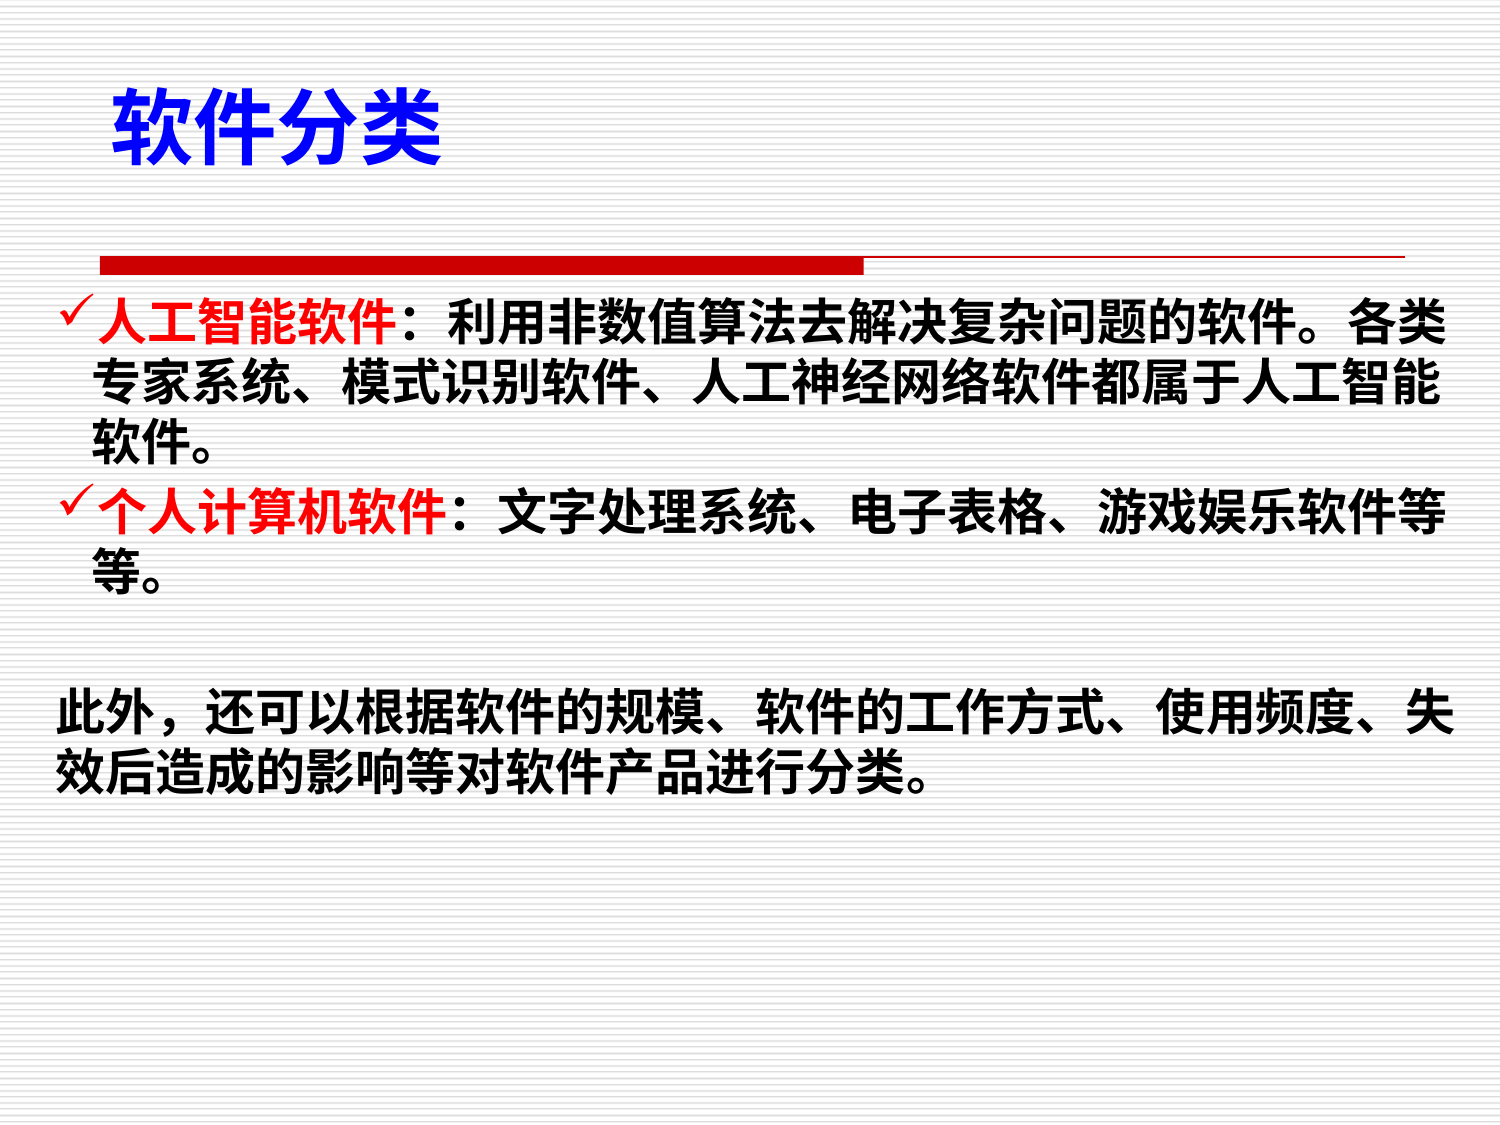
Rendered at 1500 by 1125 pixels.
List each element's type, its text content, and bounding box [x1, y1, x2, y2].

text_box 软件分类 [95, 67, 459, 183]
text_box 人工智能软件：利用非数值算法去解决复杂问题的软件。各类专家系统、模式识别软件、人工神经网络软件都属于人工智能软件。 个人计算机软件：文字处理系统、电子表格、游戏娱乐软件等等。 此外，还可以根据软件的规模、软件的工作方式、使用频度、失效后造成的影响等对软件产品进行分类。 [41, 283, 1500, 938]
picture [0, 0, 1500, 1125]
